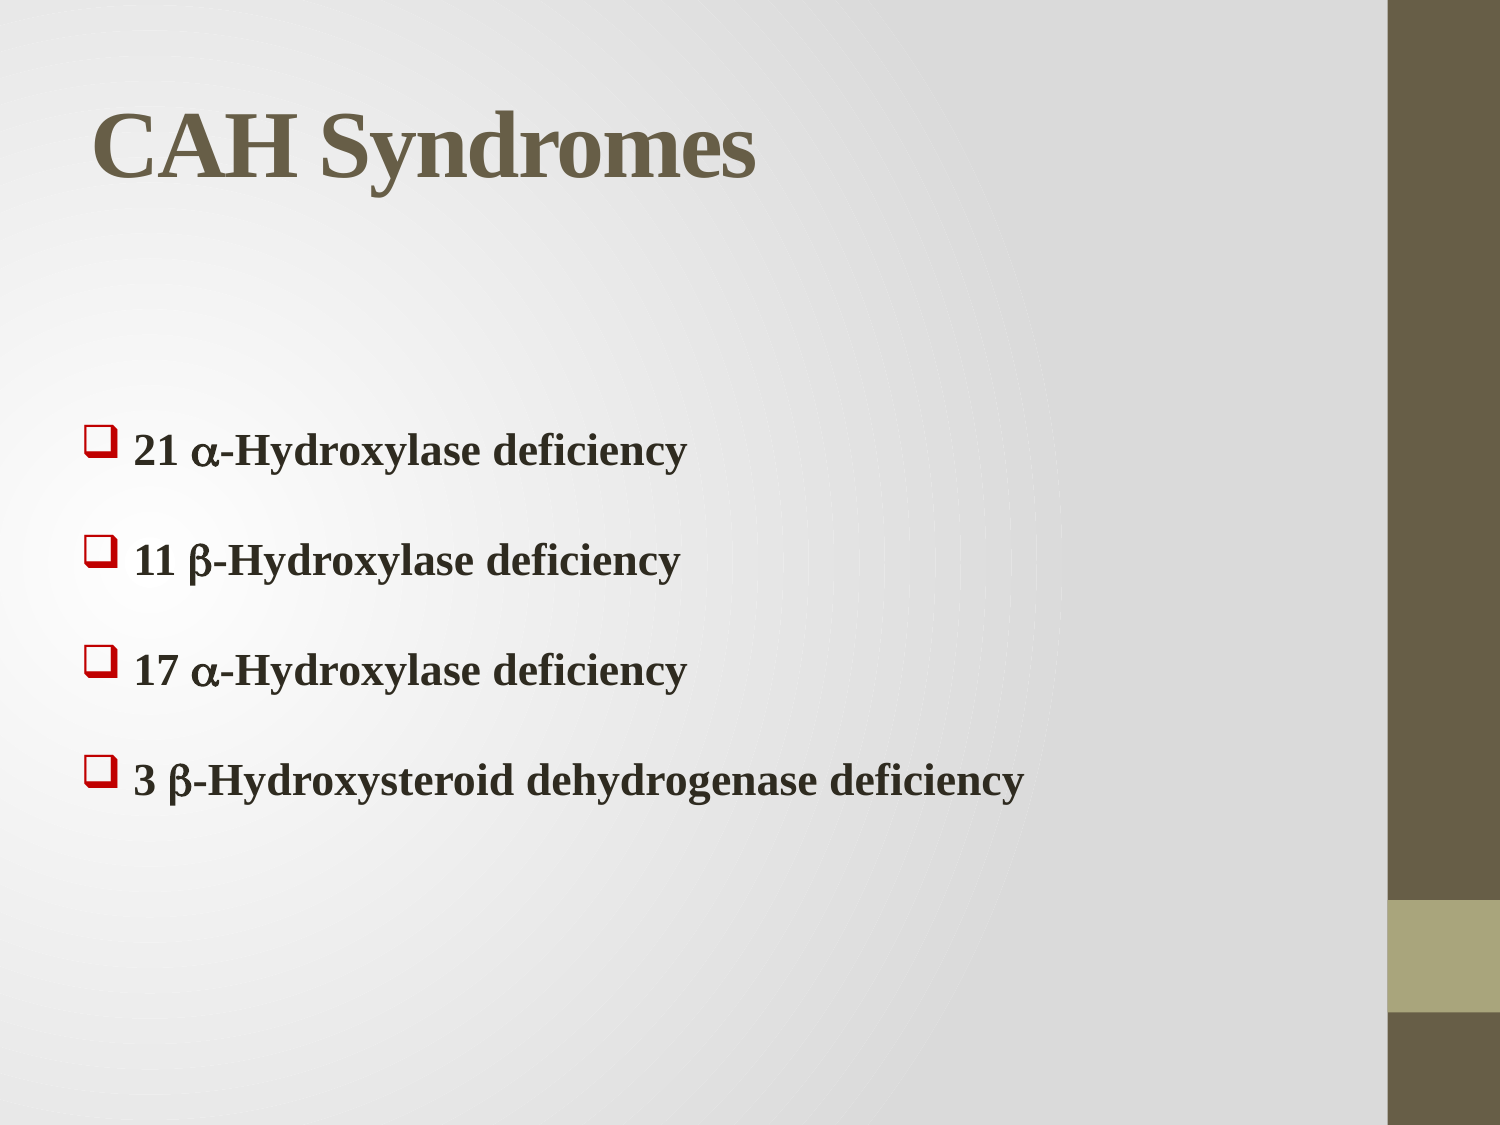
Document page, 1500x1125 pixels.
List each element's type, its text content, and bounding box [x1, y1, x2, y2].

text_box 21 -Hydroxylase deficiency 11 -Hydroxylase deficiency 17 -Hydroxylase deficiency 3 -Hydroxysteroid dehydrogenase deficiency [65, 412, 1041, 813]
title CAH Syndromes [75, 45, 1325, 233]
